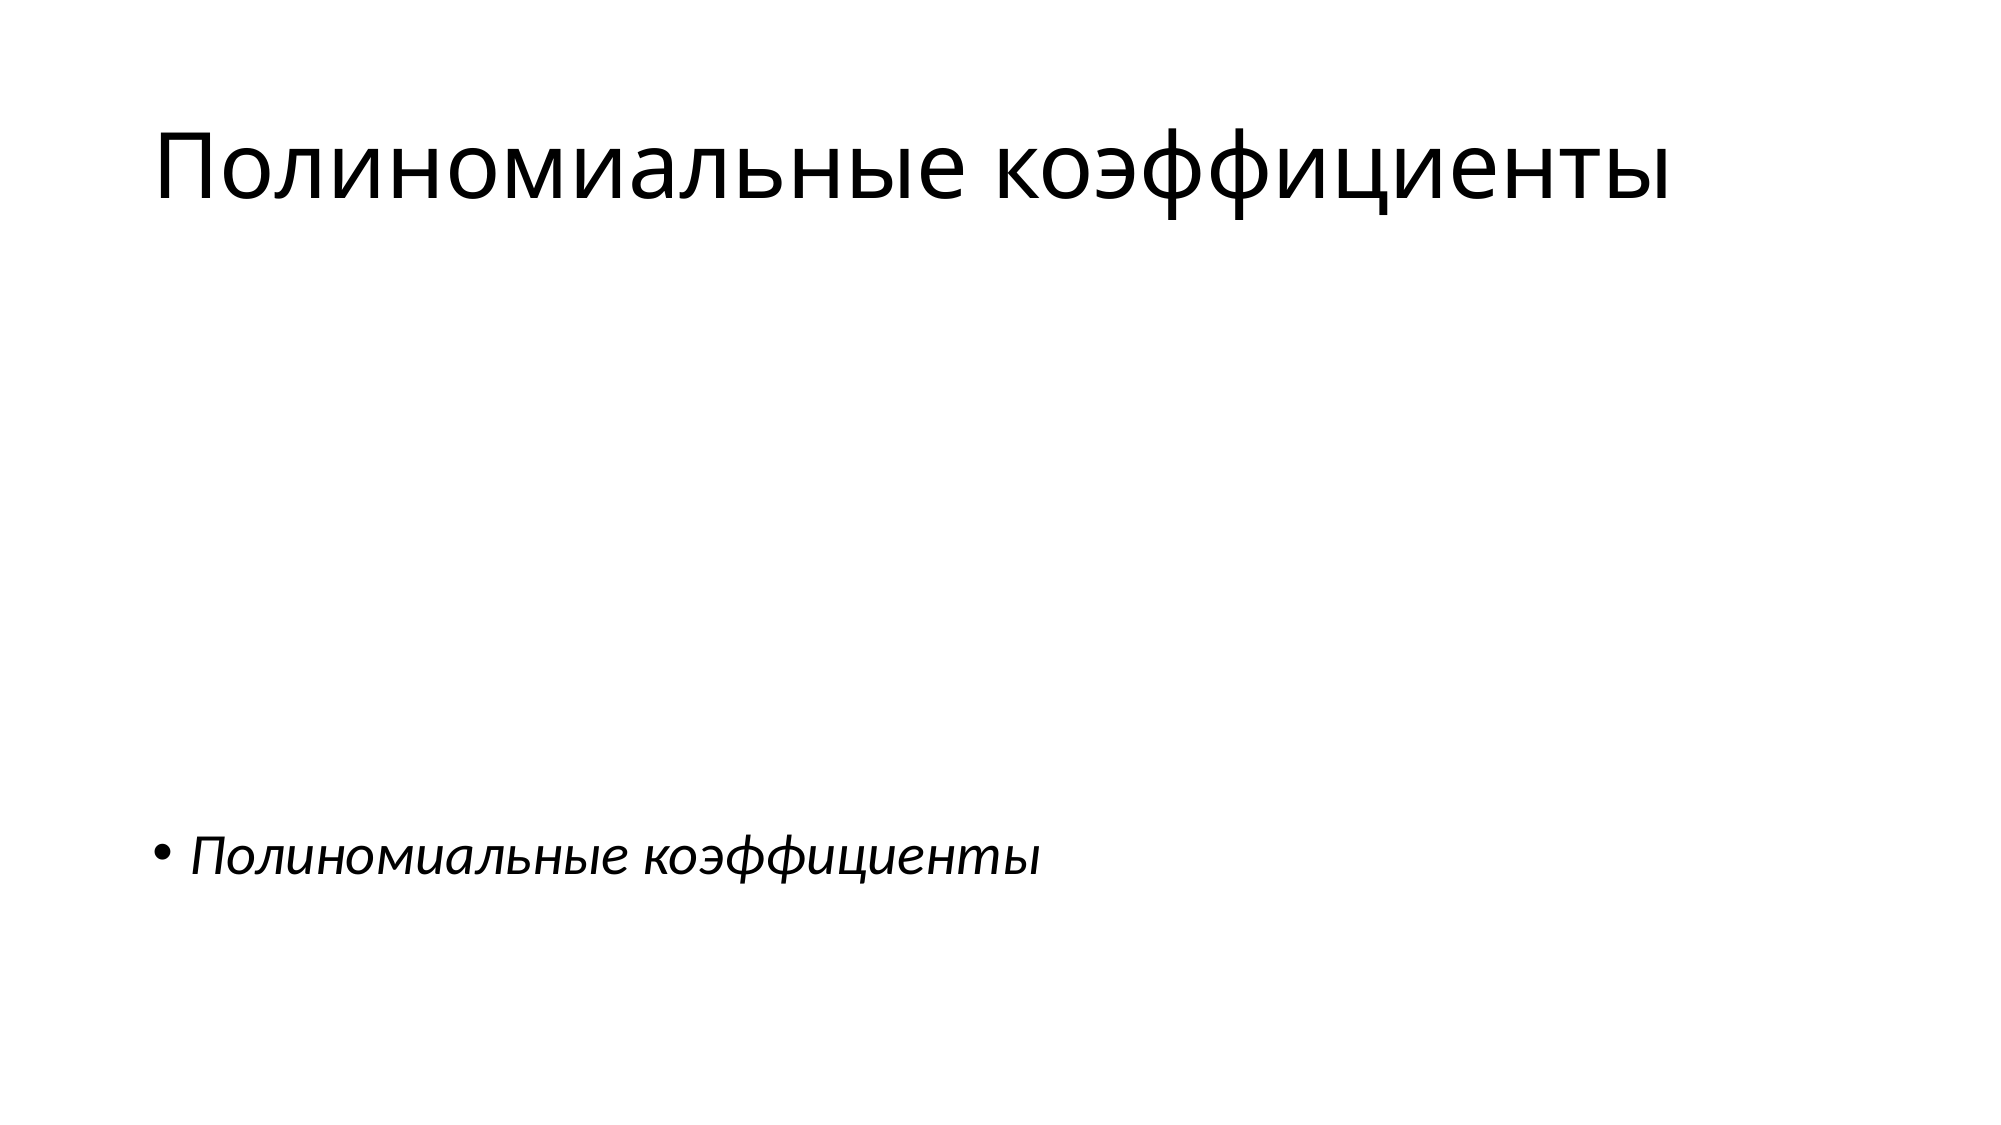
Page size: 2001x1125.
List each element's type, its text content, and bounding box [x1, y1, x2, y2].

title Полиномиальные коэффициенты [137, 59, 1863, 278]
